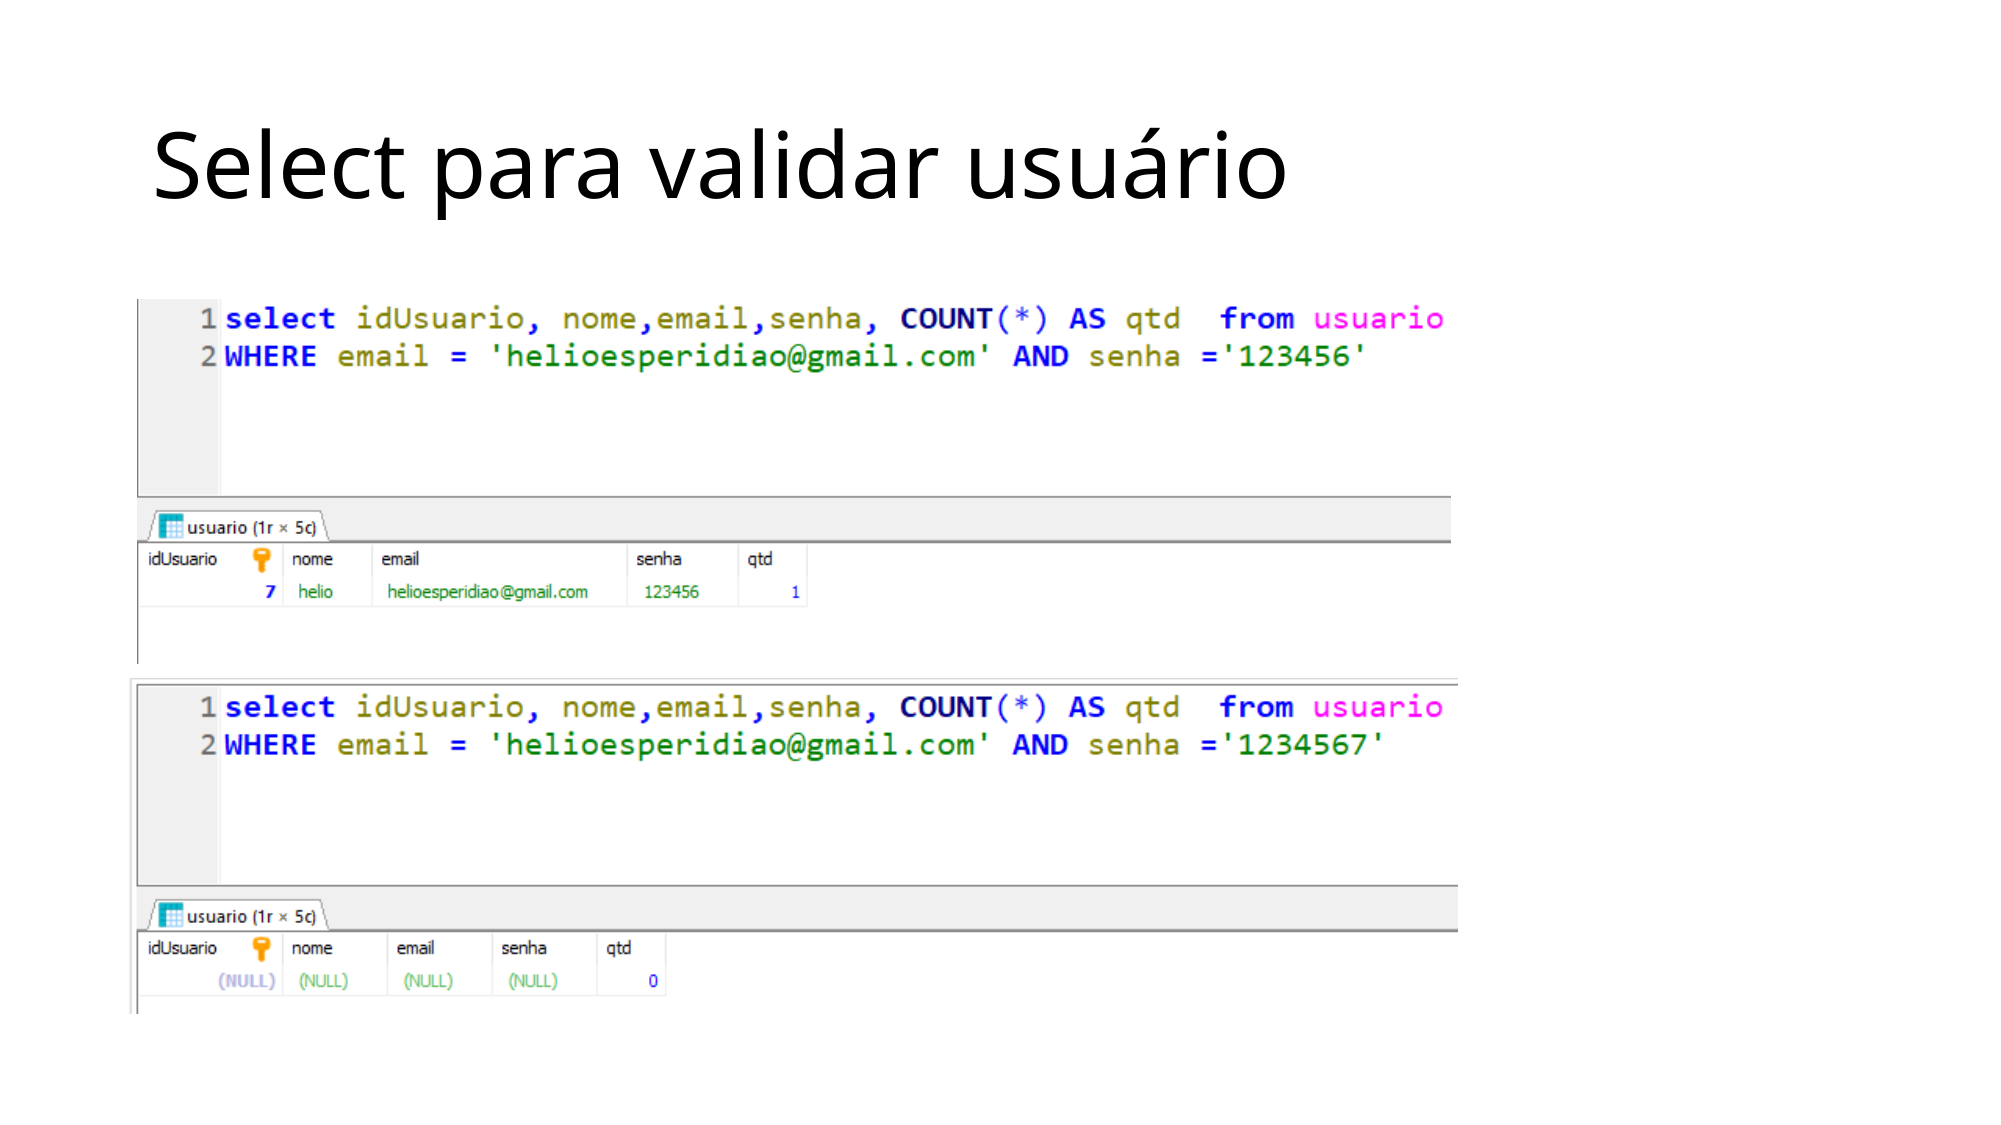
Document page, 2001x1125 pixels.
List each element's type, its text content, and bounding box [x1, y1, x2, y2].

picture [129, 678, 1458, 1014]
picture [137, 299, 1451, 664]
title Select para validar usuário [137, 59, 1863, 278]
